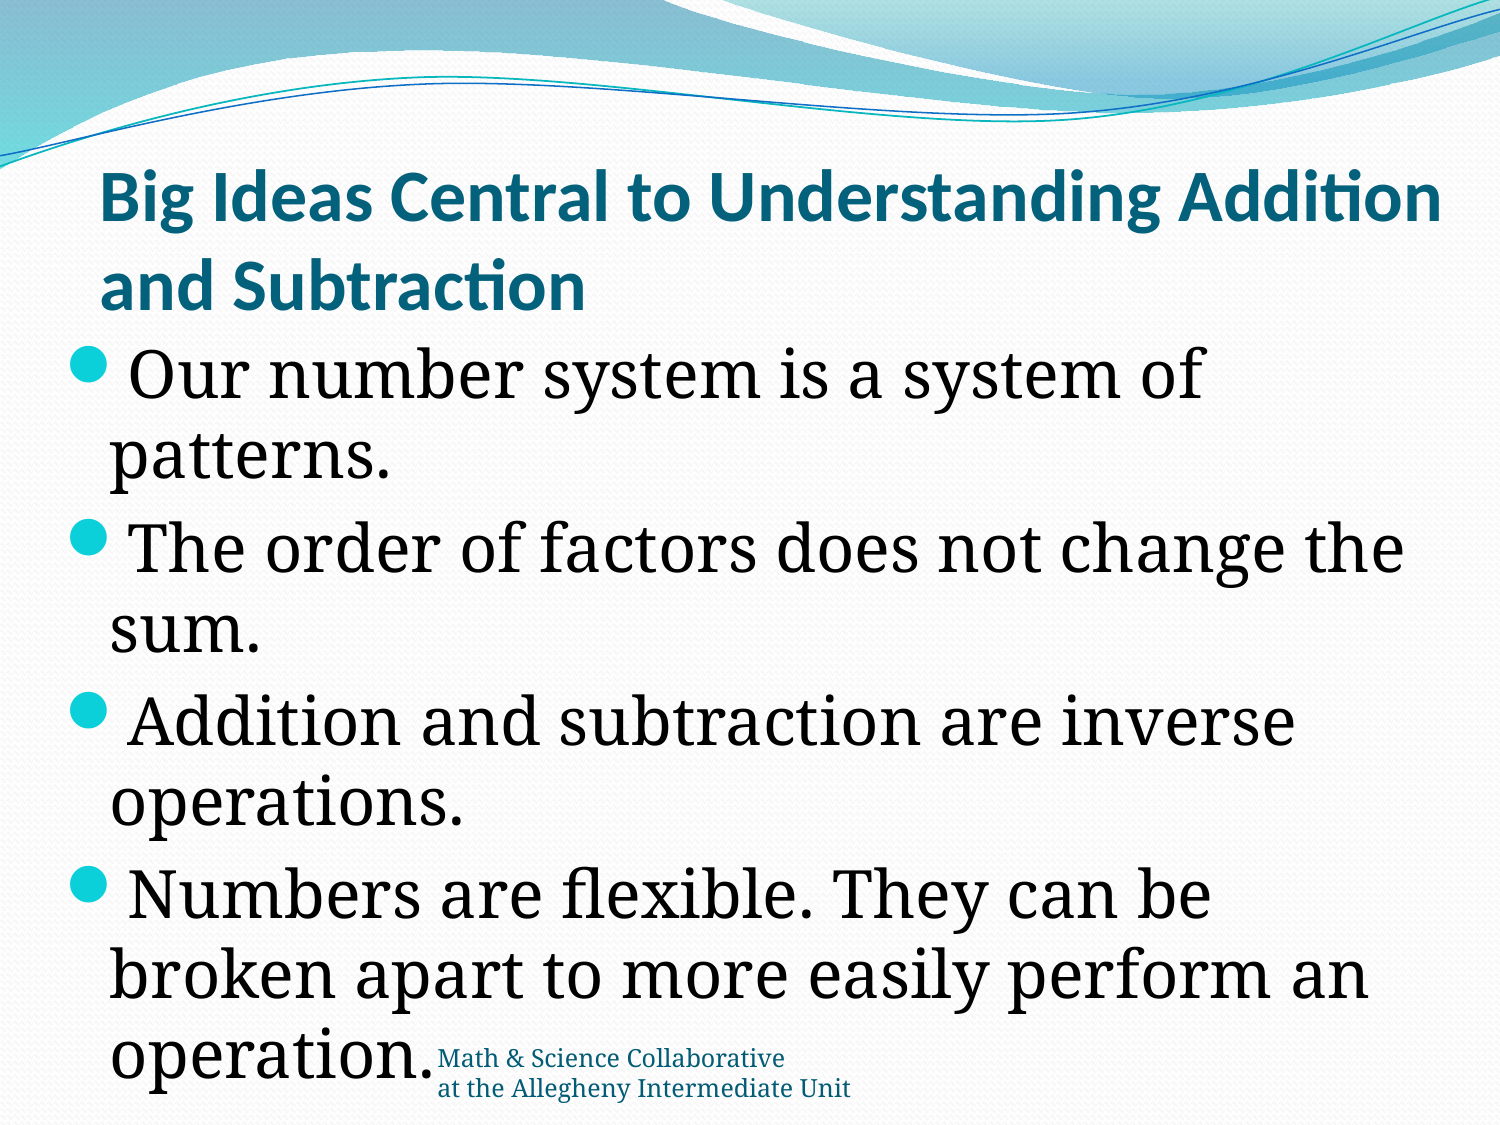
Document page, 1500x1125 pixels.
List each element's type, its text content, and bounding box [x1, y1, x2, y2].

title Big Ideas Central to Understanding Addition and Subtraction [99, 137, 1450, 325]
footer Math & Science Collaborative at the Allegheny Intermediate Unit [437, 1042, 988, 1103]
list Our number system is a system of patterns. The order of factors does not change the sum. Addition and subtraction are inverse operations. Numbers are flexible. They can be broken apart to more easily perform an operation. [50, 324, 1425, 1100]
